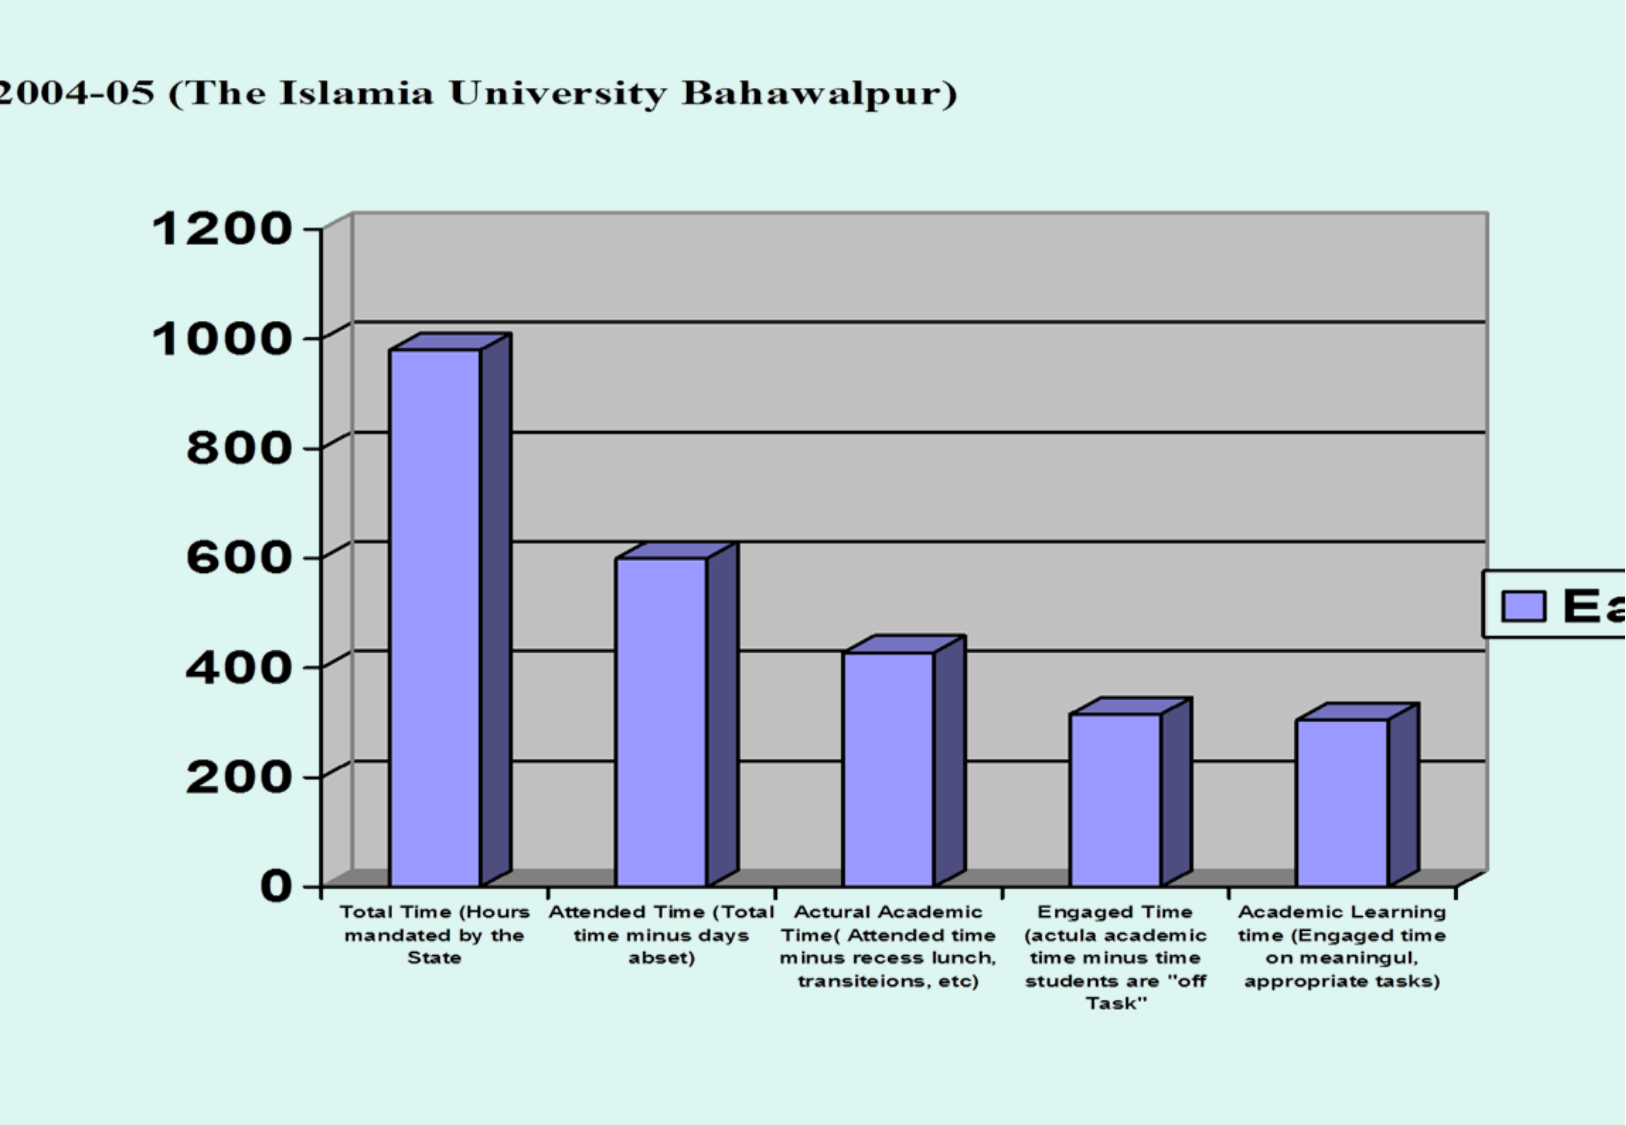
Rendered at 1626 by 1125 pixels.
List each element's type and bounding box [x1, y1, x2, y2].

picture [0, 62, 1625, 1064]
